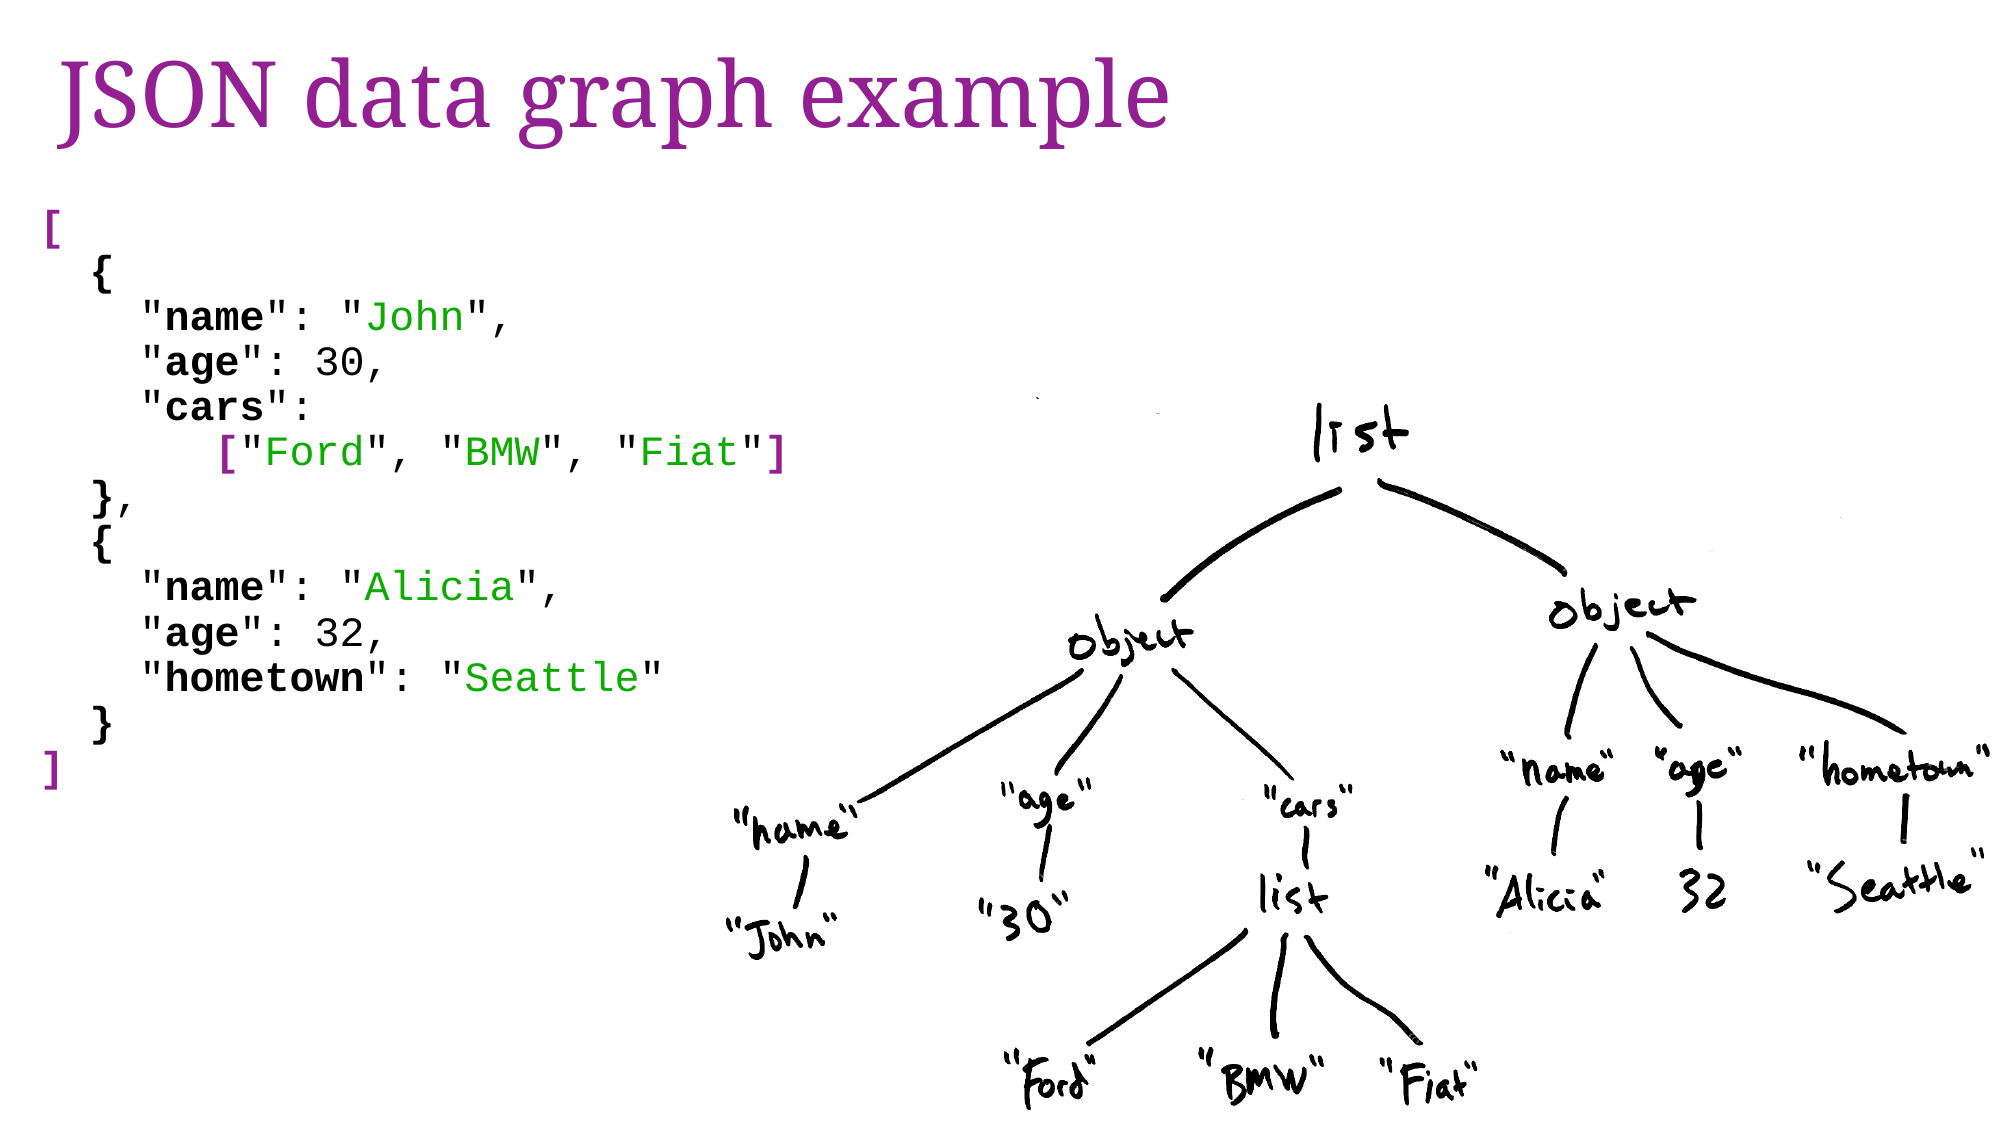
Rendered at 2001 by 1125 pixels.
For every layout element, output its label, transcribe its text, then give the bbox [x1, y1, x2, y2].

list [712, 390, 2000, 1125]
text_box [ { "name": "John", "age": 30, "cars": ["Ford", "BMW", "Fiat"] }, { "name": "Alicia", "age": 32, "hometown": "Seattle" } ] [24, 197, 806, 913]
title JSON data graph example [43, 25, 1953, 171]
